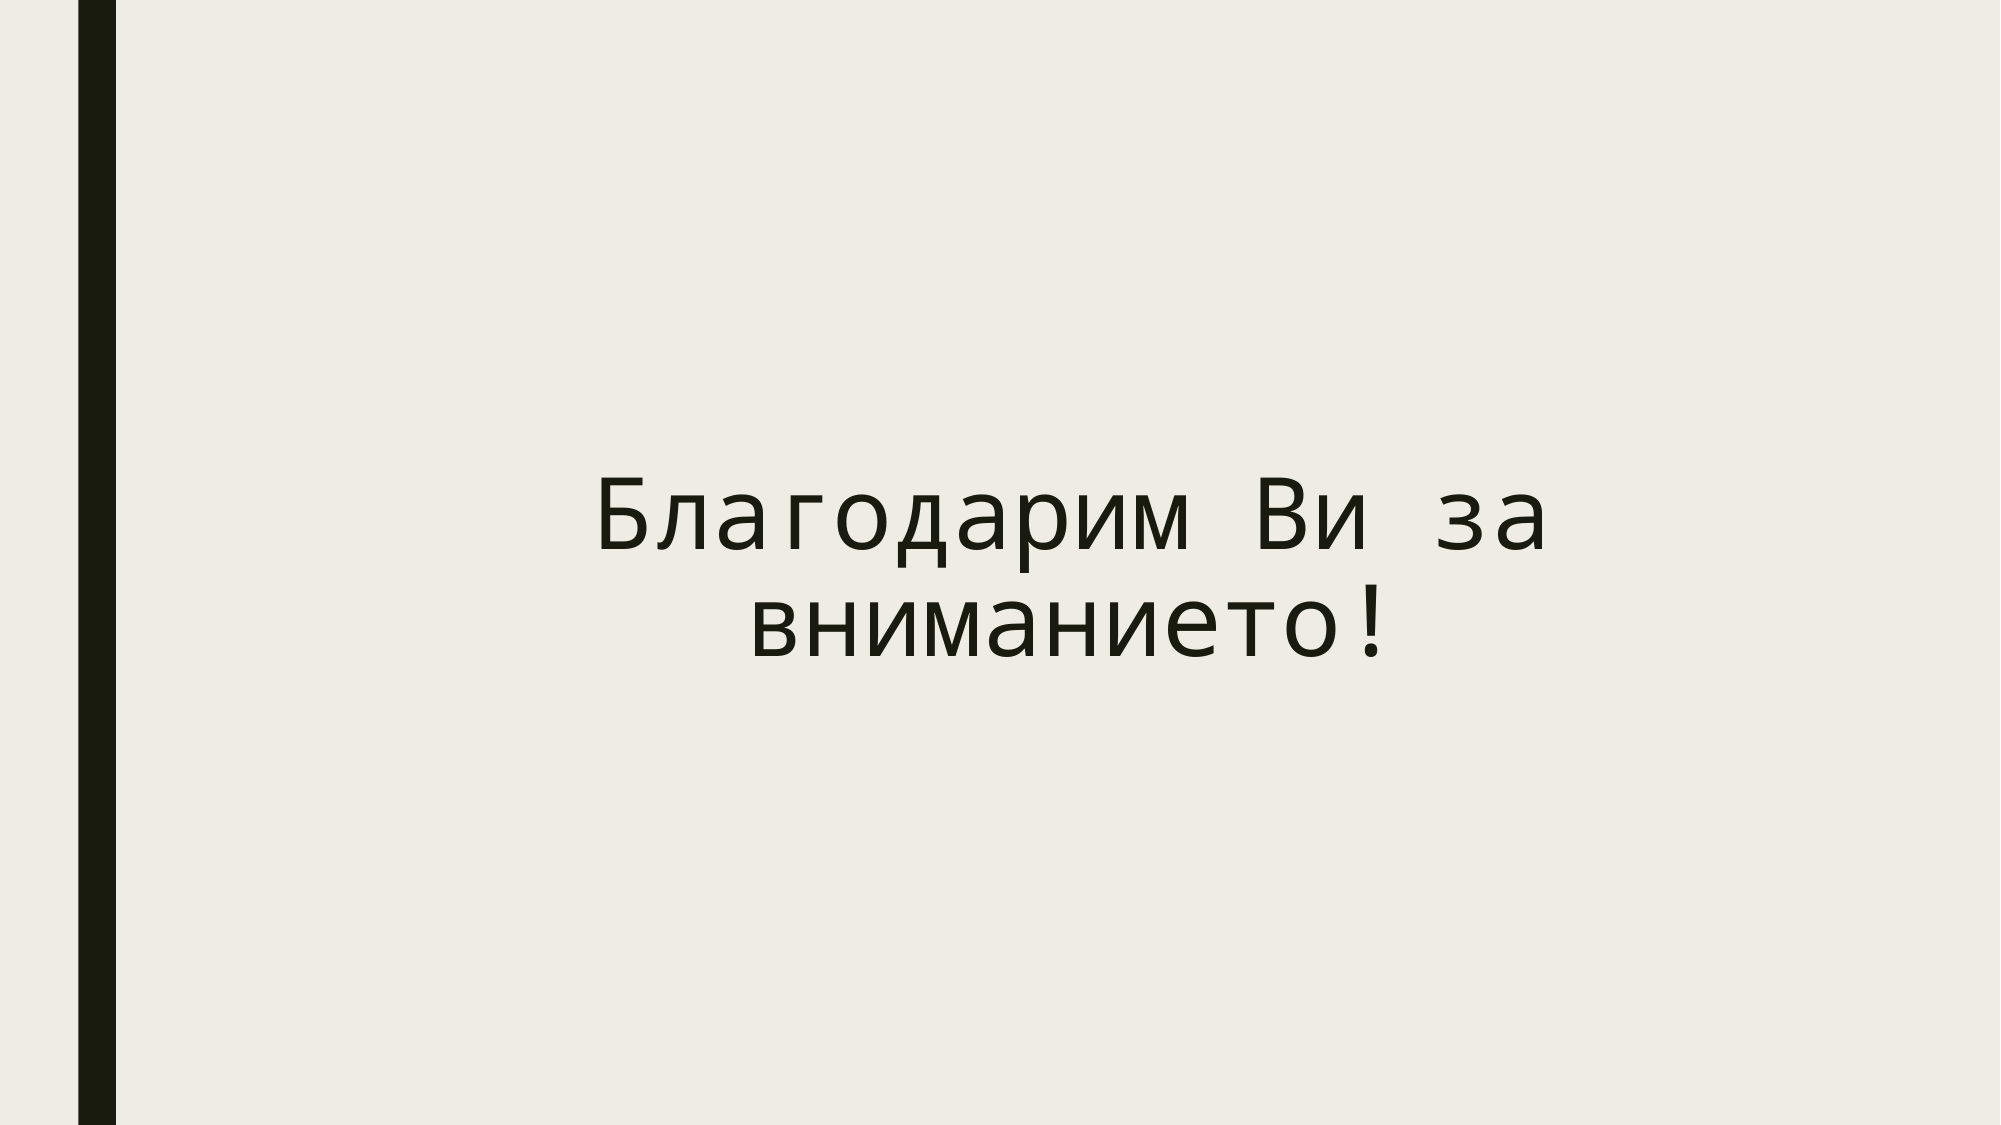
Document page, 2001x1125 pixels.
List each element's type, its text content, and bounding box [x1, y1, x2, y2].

title Благодарим Ви за вниманието! [284, 456, 1860, 701]
